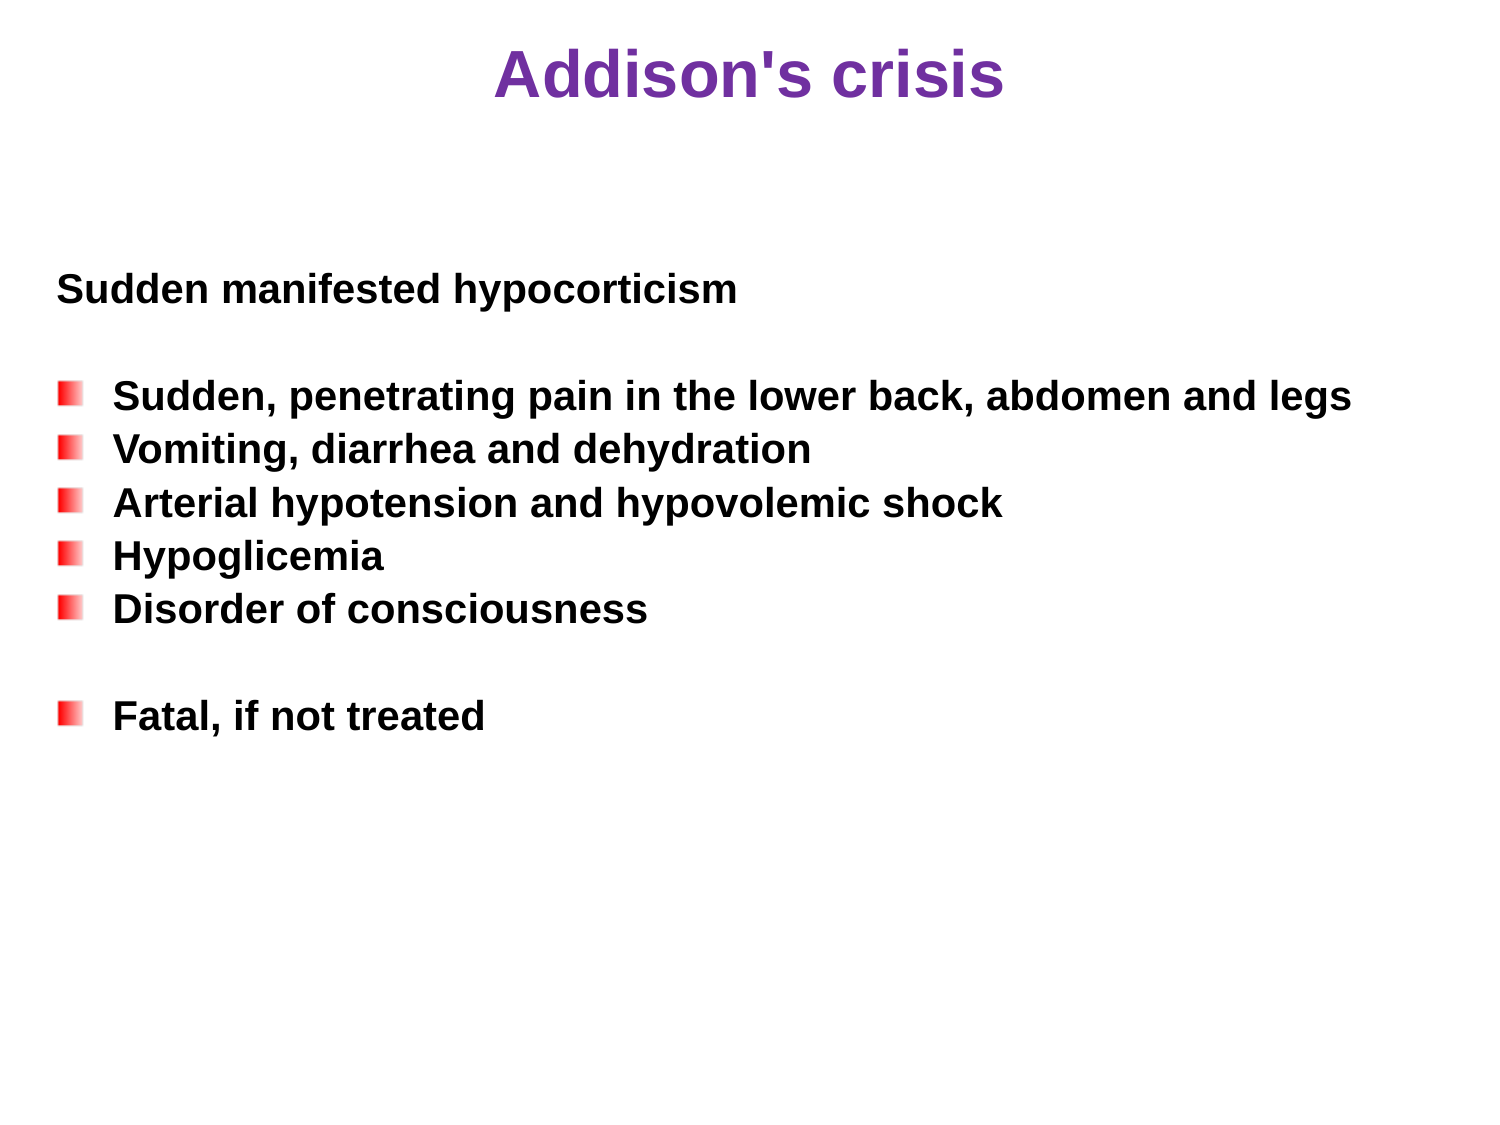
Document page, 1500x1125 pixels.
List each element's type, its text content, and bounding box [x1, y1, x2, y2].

picture [56, 486, 86, 516]
picture [56, 379, 86, 409]
title Addison's crisis [0, 0, 1500, 142]
list Sudden manifested hypocorticism Sudden, penetrating pain in the lower back, abdomen and legs Vomiting, diarrhea and dehydration Arterial hypotension and hypovolemic shock Hypoglicemia Disorder of consciousness Fatal, if not treated [41, 191, 1426, 1006]
picture [56, 539, 86, 569]
picture [56, 699, 86, 729]
picture [56, 433, 86, 463]
picture [56, 593, 86, 623]
